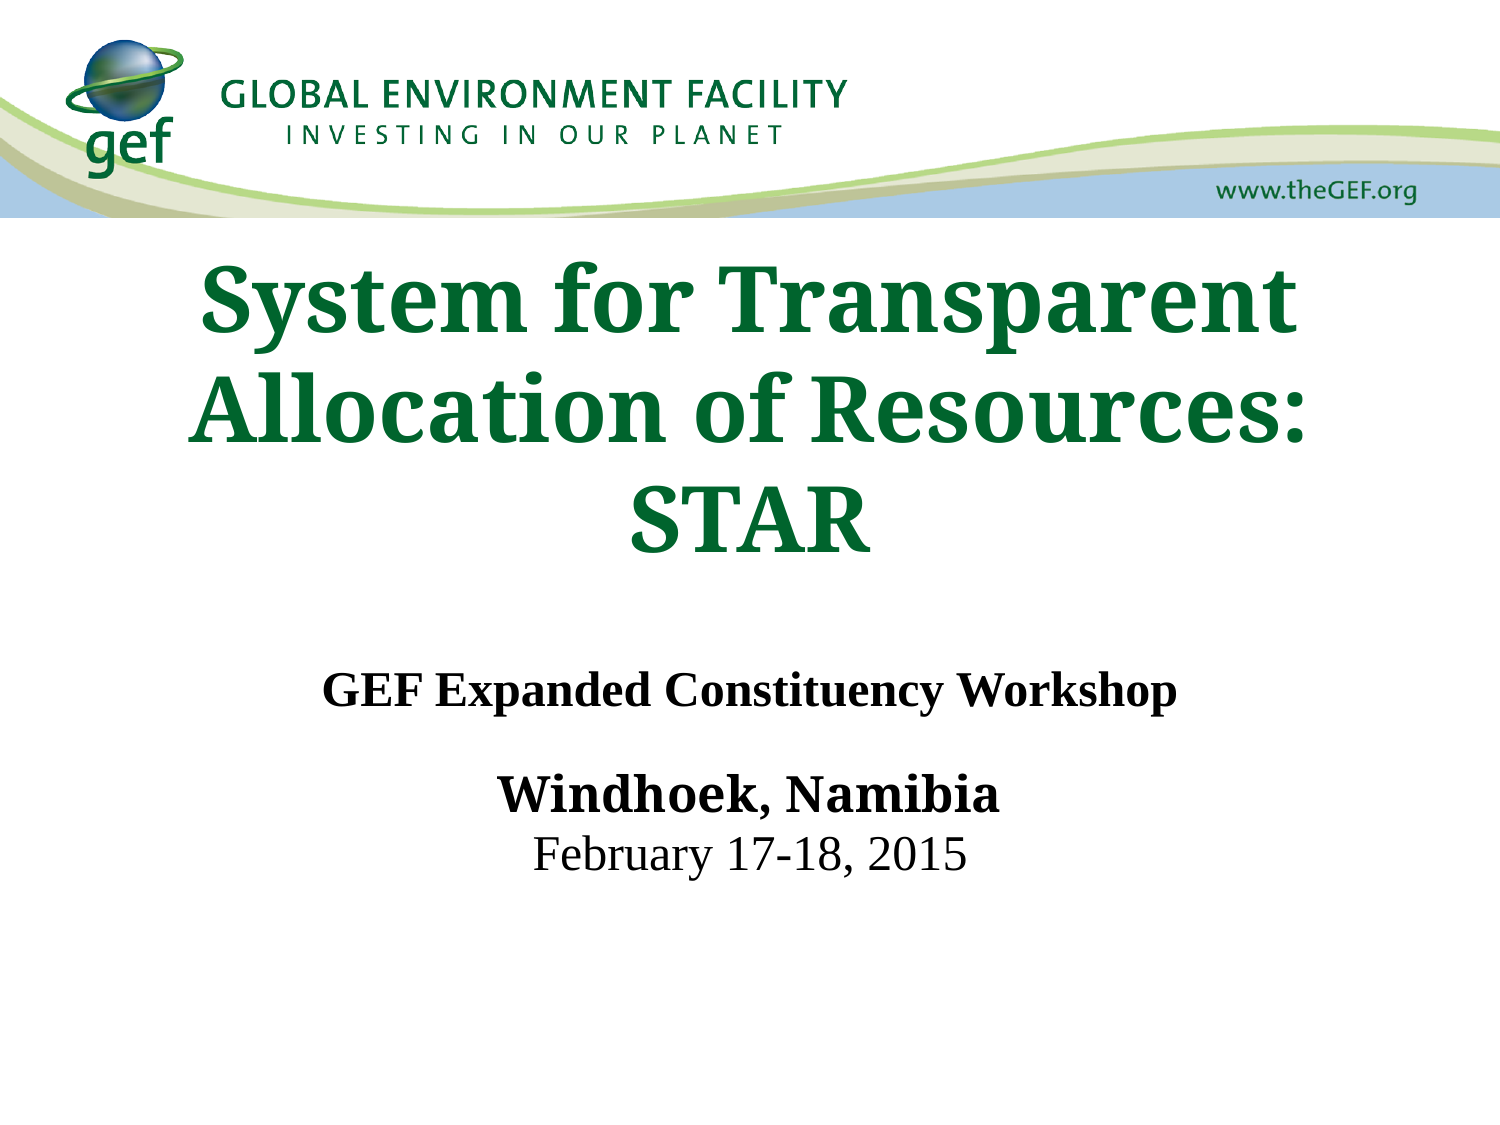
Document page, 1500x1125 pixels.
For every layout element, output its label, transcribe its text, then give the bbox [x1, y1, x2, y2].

title System for Transparent Allocation of Resources: STAR [74, 249, 1426, 563]
subtitle GEF Expanded Constituency Workshop Windhoek, Namibia February 17-18, 2015 [224, 512, 1276, 976]
picture [0, 12, 1500, 218]
